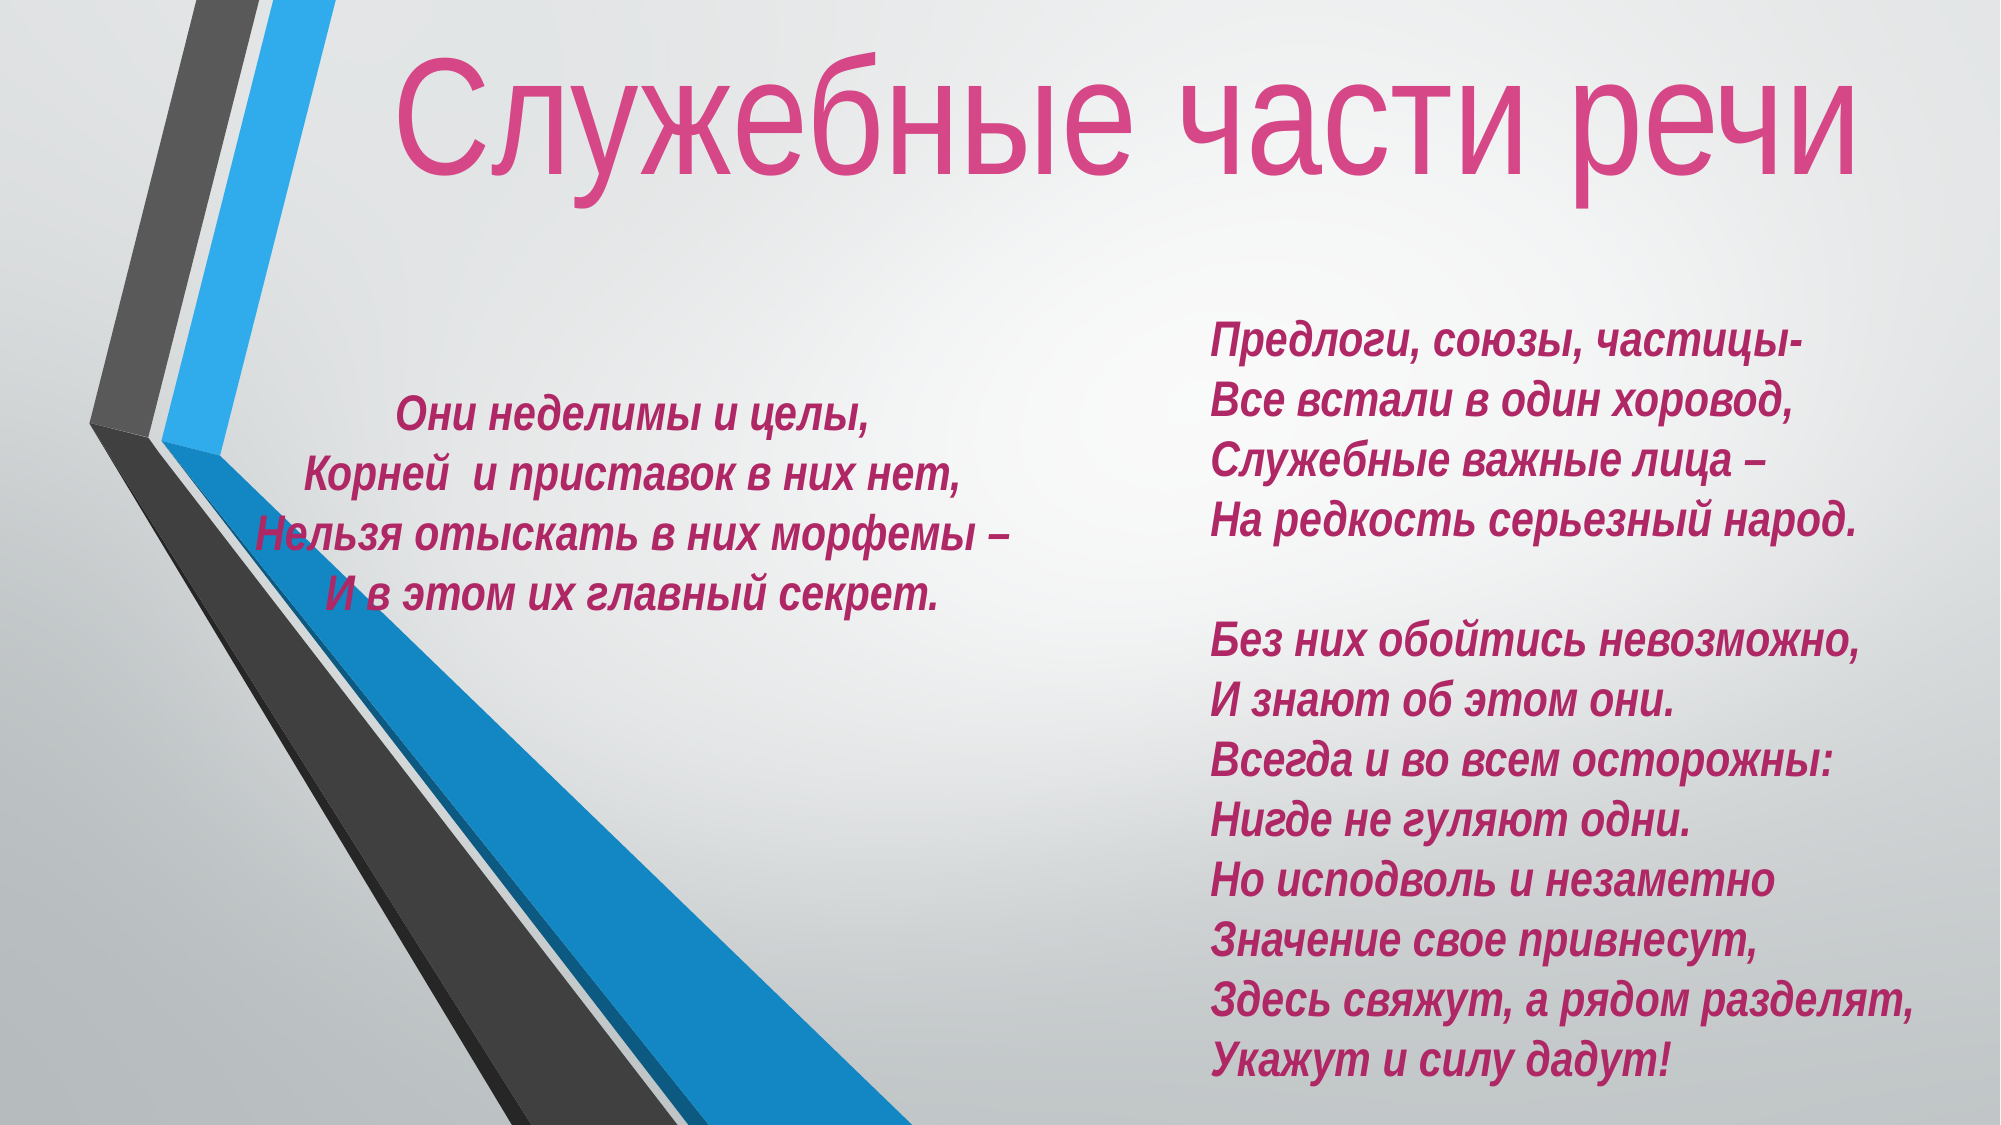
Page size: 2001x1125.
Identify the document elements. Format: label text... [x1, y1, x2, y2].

subtitle Они неделимы и целы, Корней и приставок в них нет, Нельзя отыскать в них морфемы – И в этом их главный секрет. [230, 372, 1036, 648]
text_box Предлоги, союзы, частицы- Все встали в один хоровод, Служебные важные лица – На редкость серьезный народ. Без них обойтись невозможно, И знают об этом они. Всегда и во всем осторожны: Нигде не гуляют одни. Но исподволь и незаметно Значение свое привнесут, Здесь свяжут, а рядом разделят, Укажут и силу дадут! [1195, 299, 1968, 1095]
text_box Служебные части речи [377, 0, 1879, 215]
